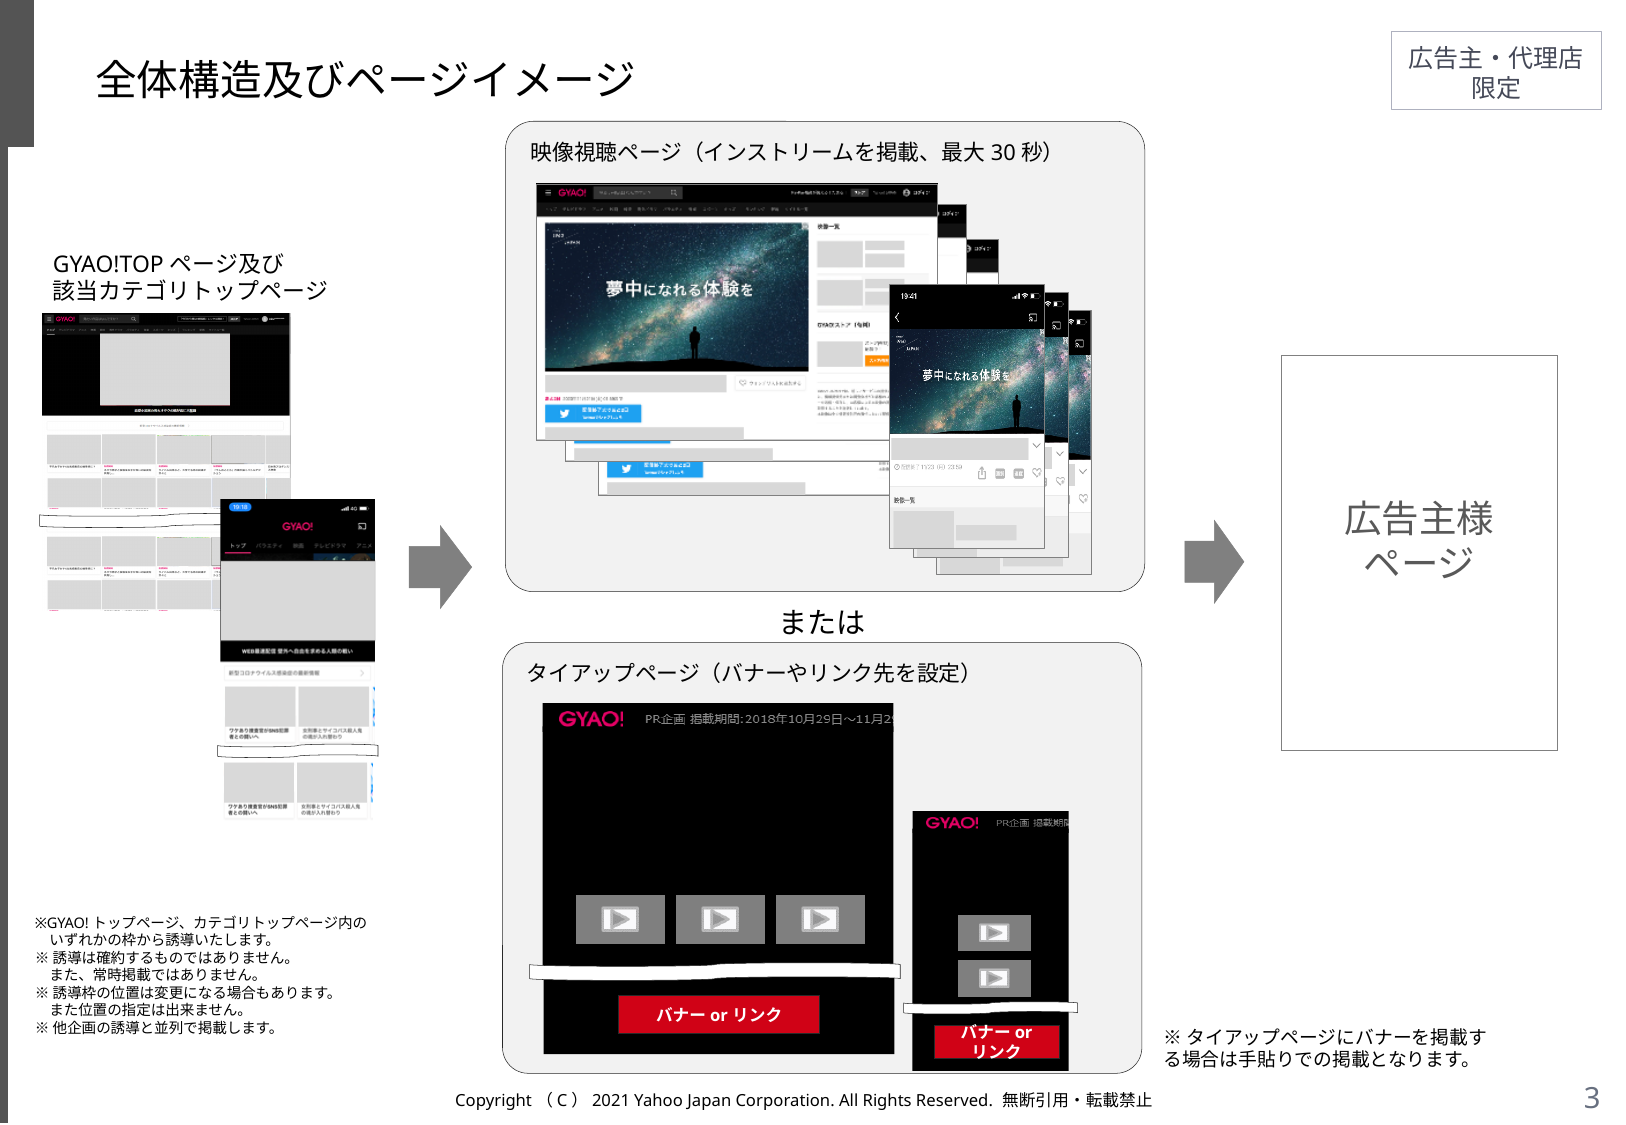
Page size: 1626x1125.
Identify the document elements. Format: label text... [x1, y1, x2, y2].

text_box または [716, 597, 928, 647]
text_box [217, 499, 379, 826]
text_box ※GYAO!トップページ、カテゴリトップページ内の いずれかの枠から誘導いたします。 ※誘導は確約するものではありません。 また、常時掲載ではありません。 ※誘導枠の位置は変更になる場合もあります。 また位置の指定は出来ません。 ※他企画の誘導と並列で掲載します。 [19, 906, 391, 1044]
text_box ※タイアップページにバナーを掲載する場合は手貼りでの掲載となります。 [1148, 1018, 1513, 1078]
text_box [505, 121, 1145, 592]
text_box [536, 183, 999, 496]
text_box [889, 283, 1091, 575]
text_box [903, 811, 1078, 1072]
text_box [39, 313, 298, 611]
text_box [409, 525, 472, 609]
text_box タイアップページ（バナーやリンク先を設定） [511, 652, 1132, 694]
text_box 映像視聴ページ（インストリームを掲載、最大30秒） [515, 131, 1151, 173]
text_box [529, 702, 901, 1055]
footer Copyright（C）2021 Yahoo Japan Corporation. All Rights Reserved. 無断引用・転載禁止 [440, 1082, 1185, 1118]
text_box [1281, 355, 1558, 751]
text_box GYAO!TOPページ及び 該当カテゴリトップページ [38, 241, 369, 312]
text_box [1184, 520, 1244, 604]
text_box [502, 642, 1142, 1074]
title 全体構造及びページイメージ [80, 42, 1392, 114]
